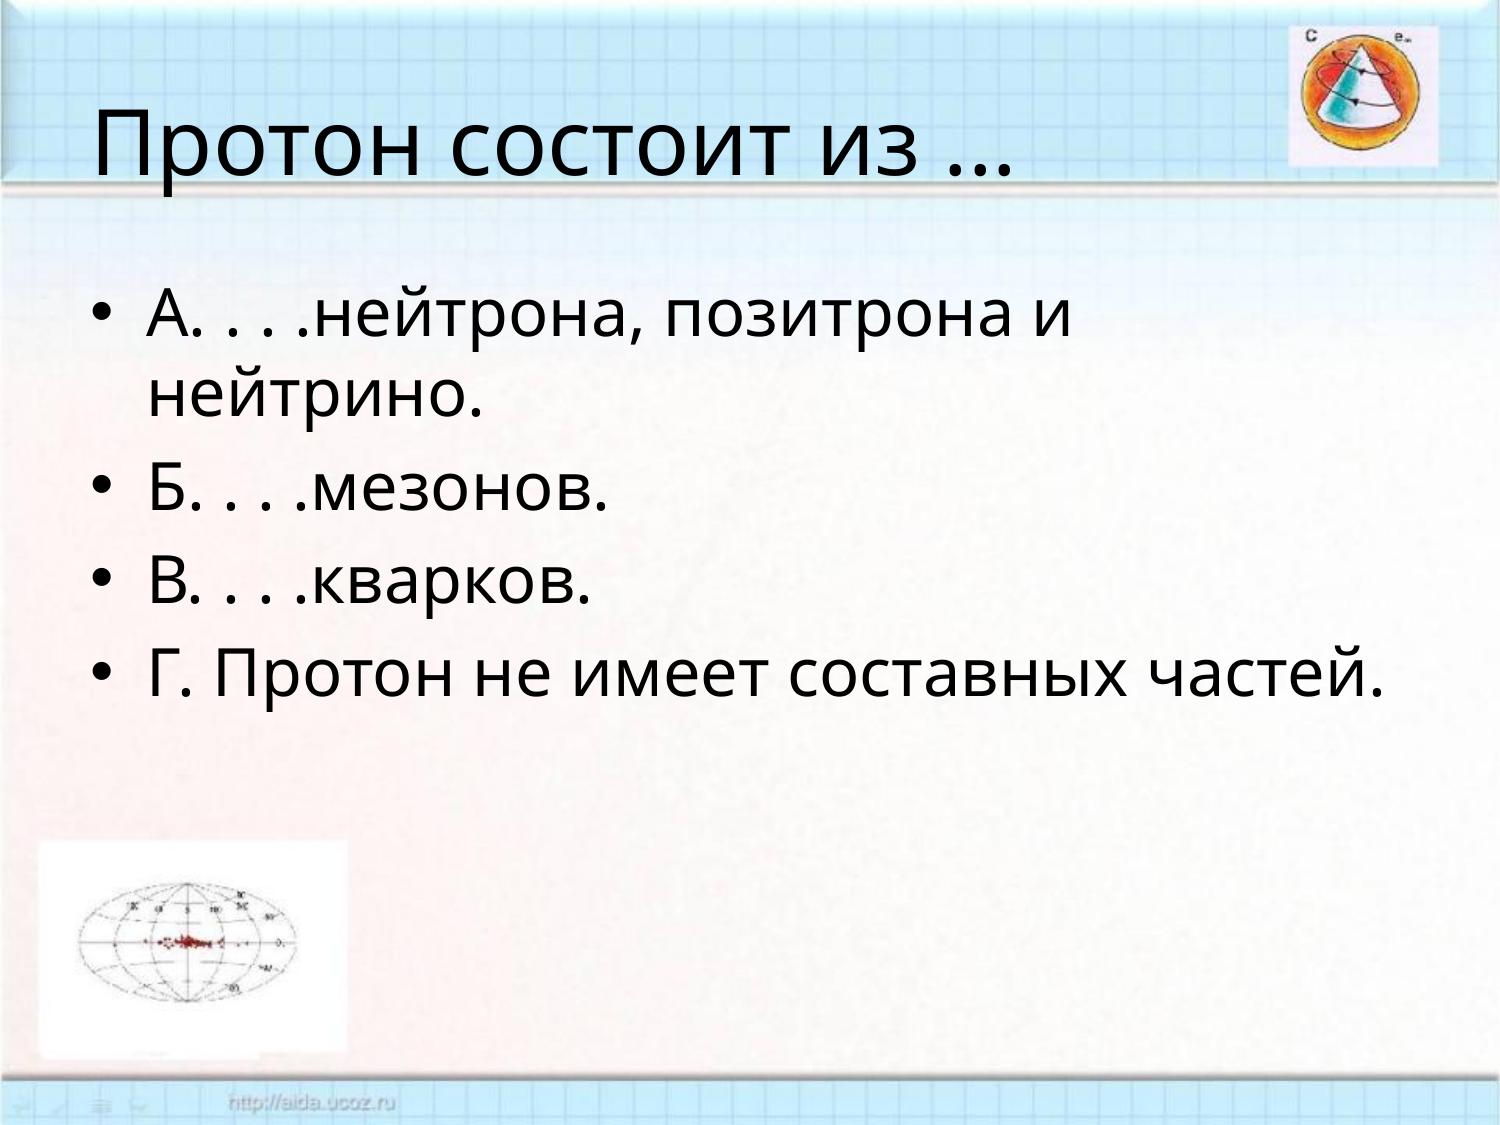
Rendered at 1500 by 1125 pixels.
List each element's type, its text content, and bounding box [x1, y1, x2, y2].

picture [0, 0, 1500, 1125]
list А. . . .нейтрона, позитрона и нейтрино. Б. . . .мезонов. В. . . .кварков. Г. Протон не имеет составных частей. [75, 262, 1425, 1005]
title Протон состоит из ... [75, 45, 1425, 233]
